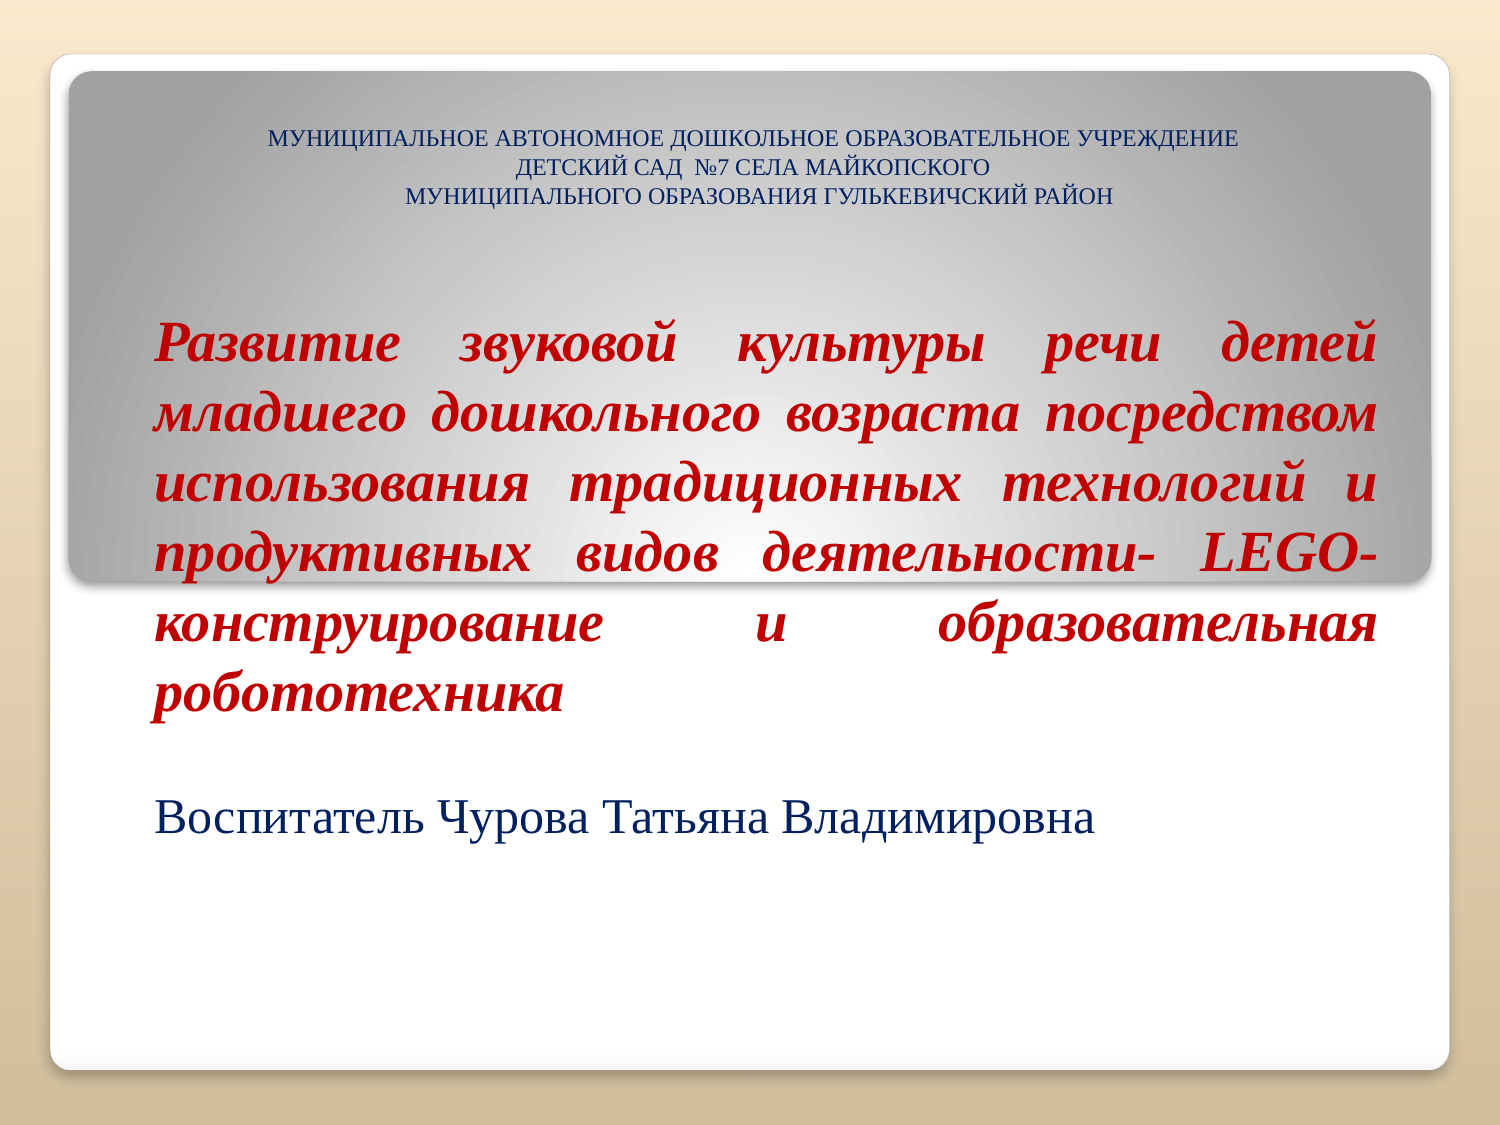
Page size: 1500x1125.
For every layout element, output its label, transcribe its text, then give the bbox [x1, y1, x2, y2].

subtitle Развитие звуковой культуры речи детей младшего дошкольного возраста посредством использования традиционных технологий и продуктивных видов деятельности- LEGO-конструирование и образовательная робототехника Воспитатель Чурова Татьяна Владимировна [118, 243, 1394, 705]
title МУНИЦИПАЛЬНОЕ АВТОНОМНОЕ ДОШКОЛЬНОЕ ОБРАЗОВАТЕЛЬНОЕ УЧРЕЖДЕНИЕ ДЕТСКИЙ САД №7 СЕЛА МАЙКОПСКОГО МУНИЦИПАЛЬНОГО ОБРАЗОВАНИЯ ГУЛЬКЕВИЧСКИЙ РАЙОН [118, 113, 1394, 243]
